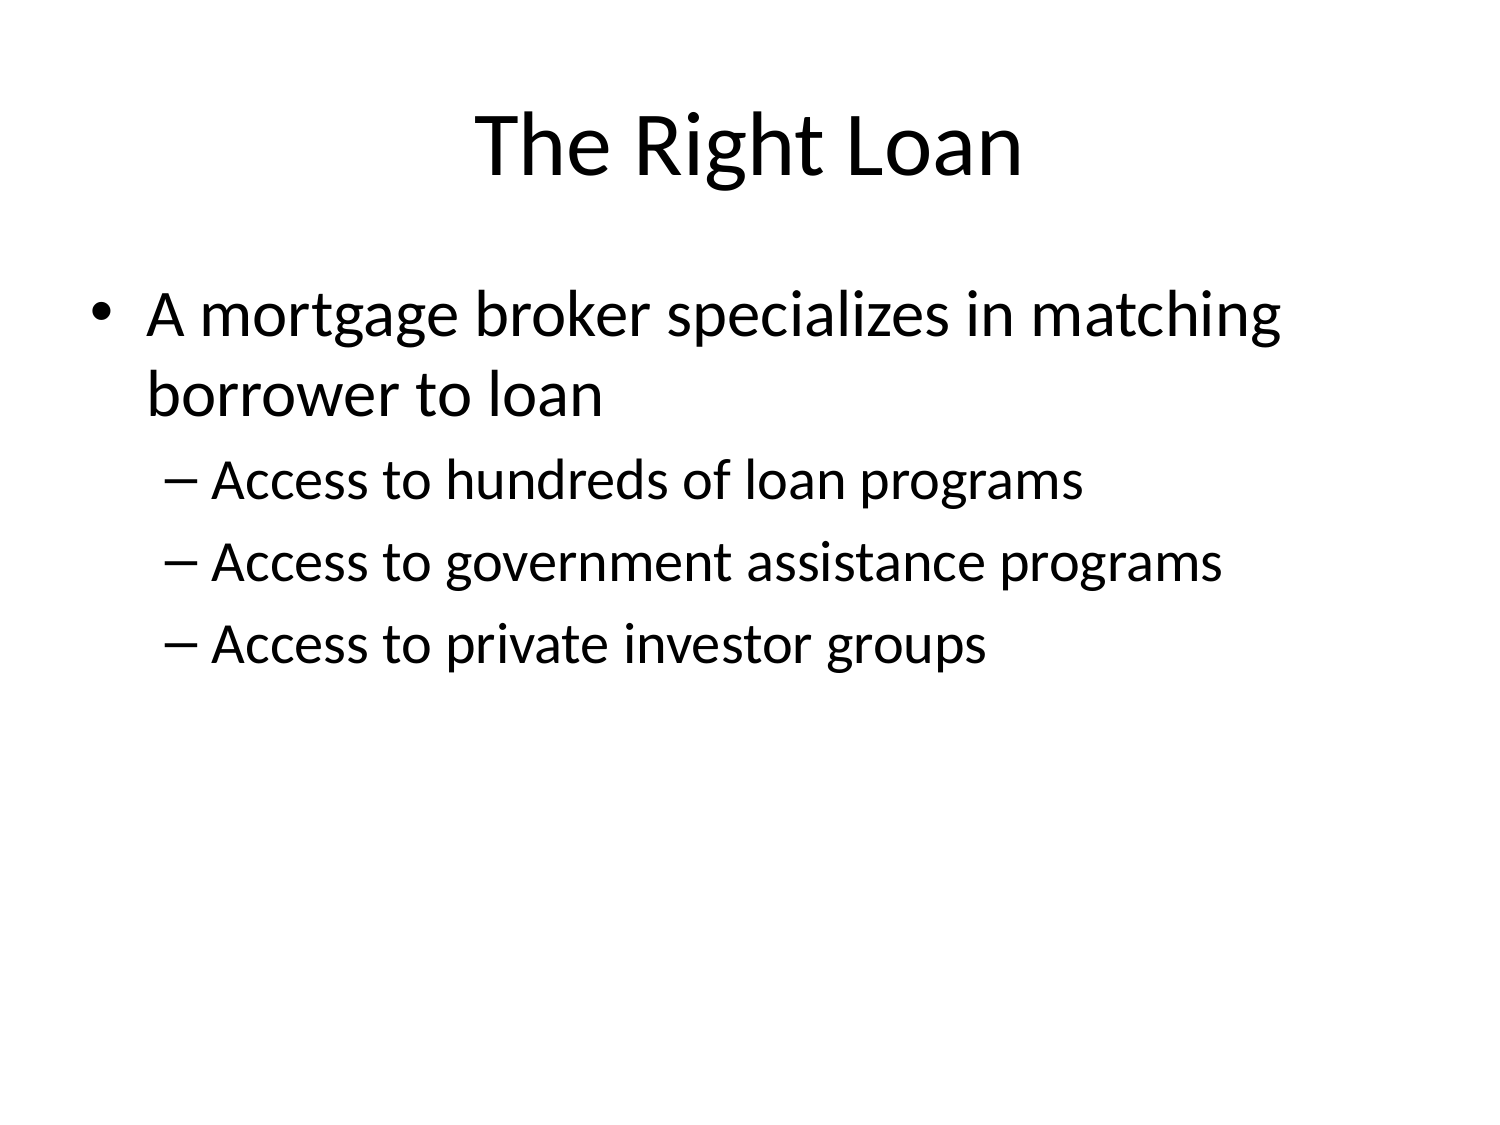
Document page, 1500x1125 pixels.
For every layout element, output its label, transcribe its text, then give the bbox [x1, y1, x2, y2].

title The Right Loan [75, 45, 1425, 233]
list A mortgage broker specializes in matching borrower to loan Access to hundreds of loan programs Access to government assistance programs Access to private investor groups [75, 262, 1425, 1005]
